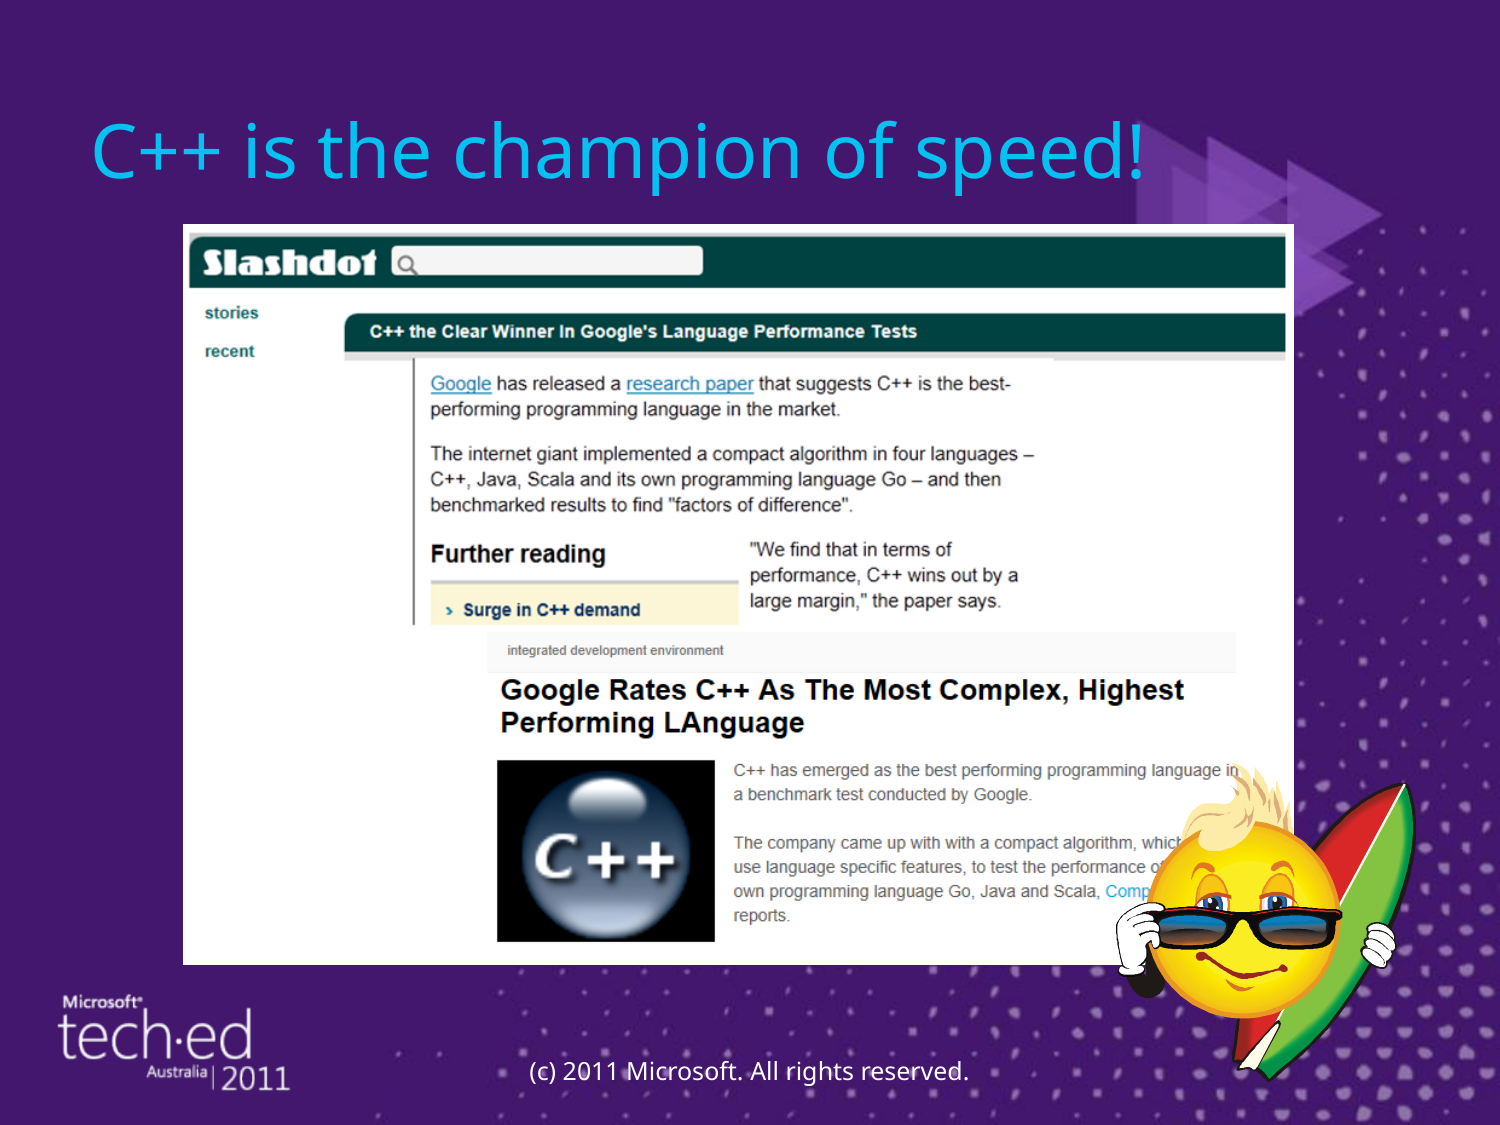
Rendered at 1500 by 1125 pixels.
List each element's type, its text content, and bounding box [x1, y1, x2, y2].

picture [0, 0, 1500, 1125]
footer (c) 2011 Microsoft. All rights reserved. [512, 1042, 988, 1103]
title C++ is the champion of speed! [75, 54, 1425, 243]
